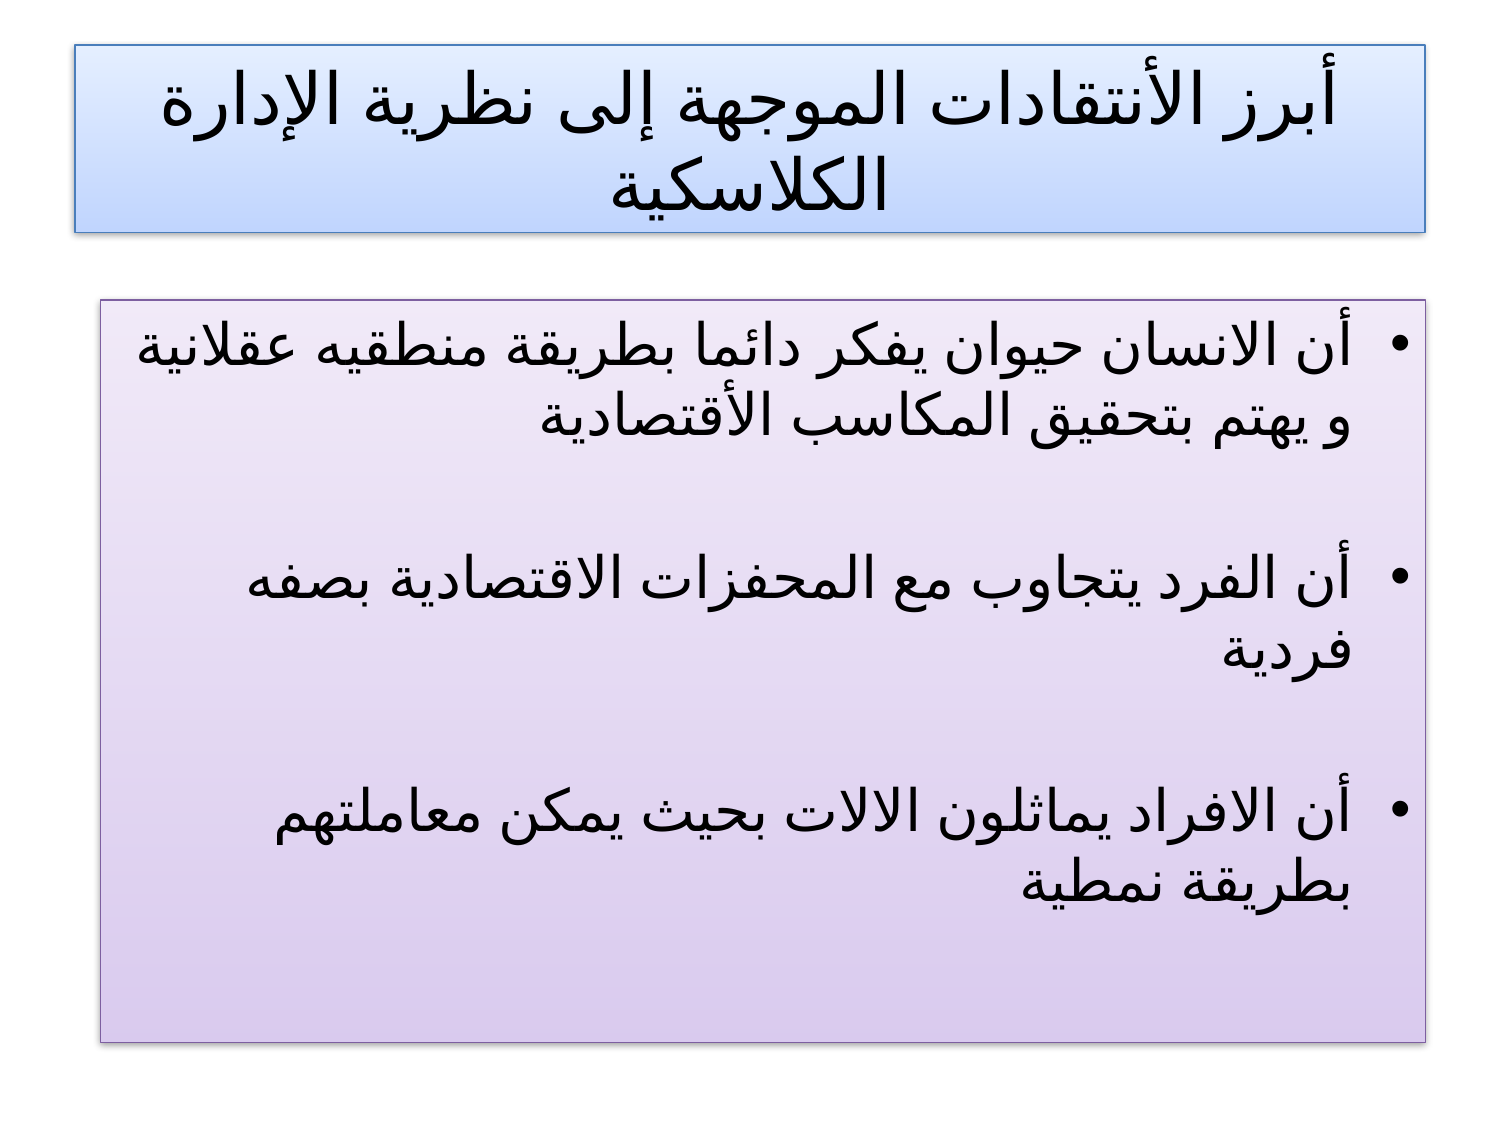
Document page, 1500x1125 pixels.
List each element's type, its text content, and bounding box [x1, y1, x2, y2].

title أبرز الأنتقادات الموجهة إلى نظرية الإدارة الكلاسكية [74, 44, 1426, 233]
list أن الانسان حيوان يفكر دائما بطريقة منطقيه عقلانية و يهتم بتحقيق المكاسب الأقتصادية أن الفرد يتجاوب مع المحفزات الاقتصادية بصفه فردية أن الافراد يماثلون الالات بحيث يمكن معاملتهم بطريقة نمطية [100, 299, 1426, 1043]
